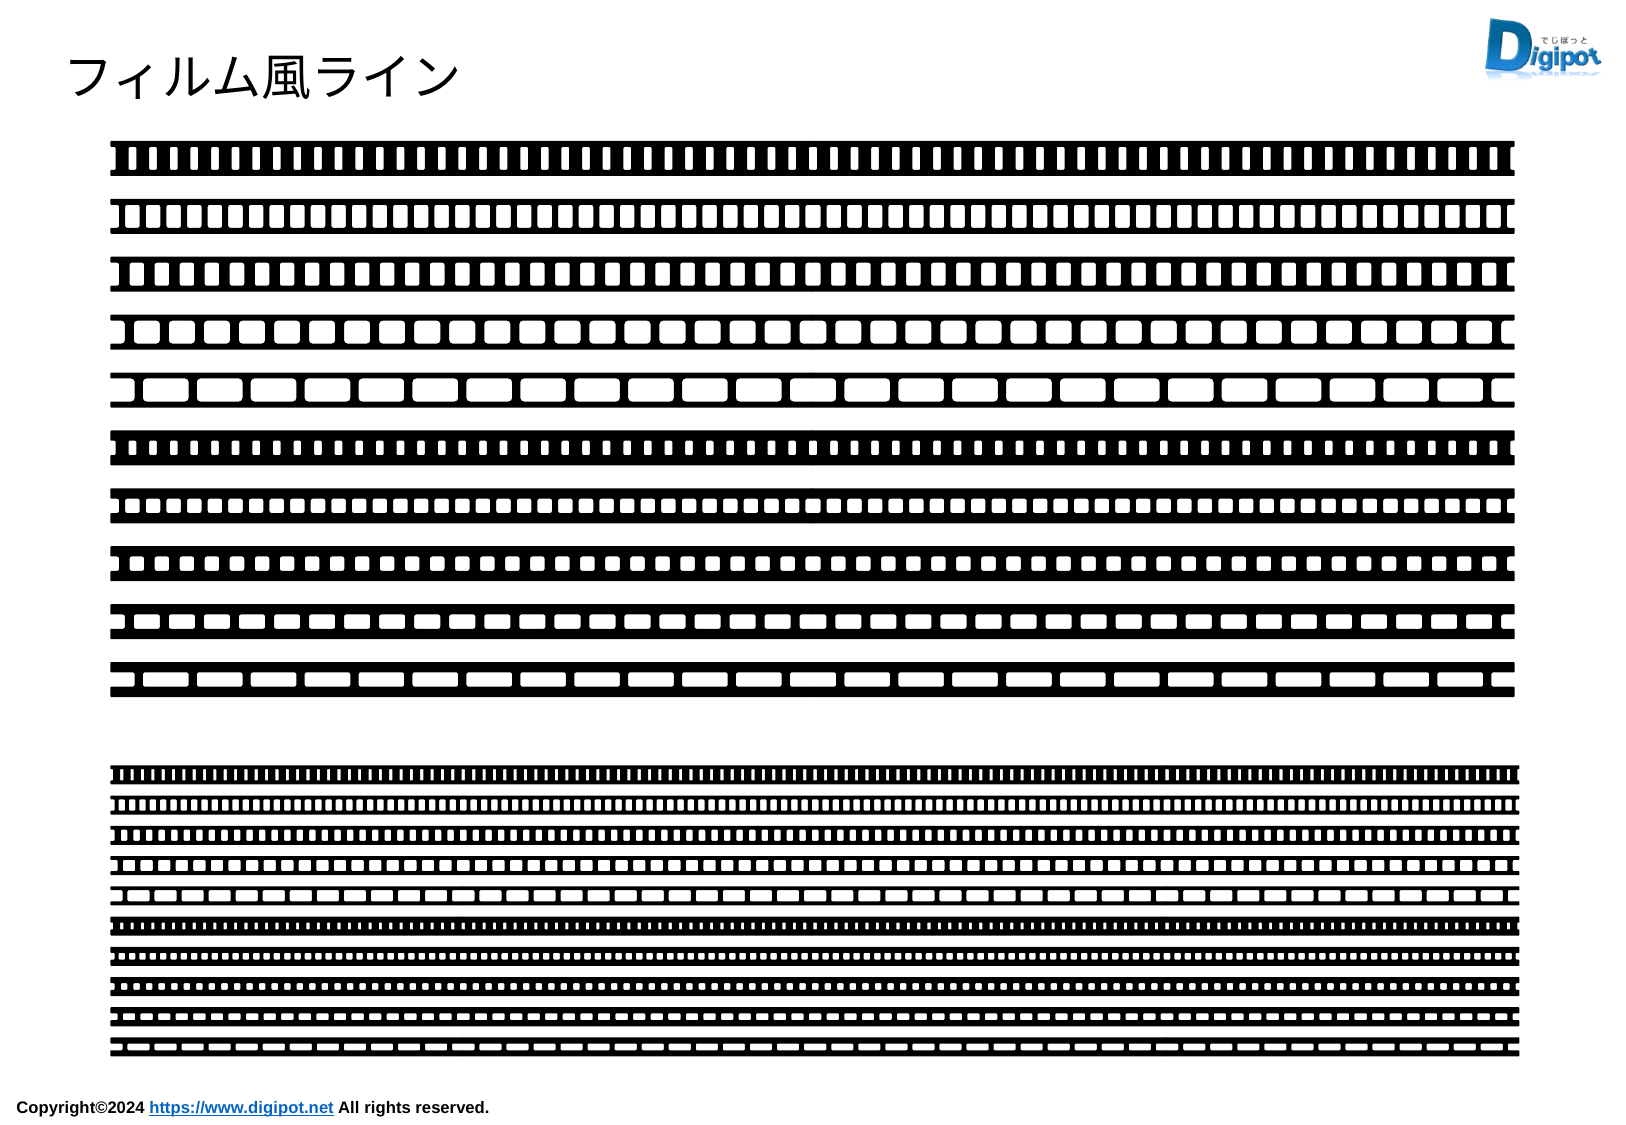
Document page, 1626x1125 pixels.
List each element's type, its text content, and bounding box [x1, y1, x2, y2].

picture [1485, 18, 1602, 82]
text_box [111, 947, 1519, 966]
text_box [111, 489, 1514, 523]
text_box [111, 431, 1514, 465]
text_box [111, 199, 1514, 234]
text_box [111, 826, 1519, 845]
text_box [111, 917, 1519, 935]
text_box [111, 977, 1519, 996]
text_box [111, 604, 1514, 639]
text_box [111, 315, 1514, 349]
text_box [111, 796, 1519, 814]
text_box フィルム風ライン [48, 38, 477, 113]
text_box [111, 373, 1514, 407]
text_box [111, 1038, 1519, 1056]
text_box [111, 662, 1514, 697]
text_box [111, 887, 1519, 905]
text_box [111, 141, 1514, 176]
text_box [111, 1008, 1519, 1026]
text_box [111, 546, 1514, 581]
text_box [111, 856, 1519, 875]
text_box [111, 766, 1519, 784]
text_box [111, 257, 1514, 291]
